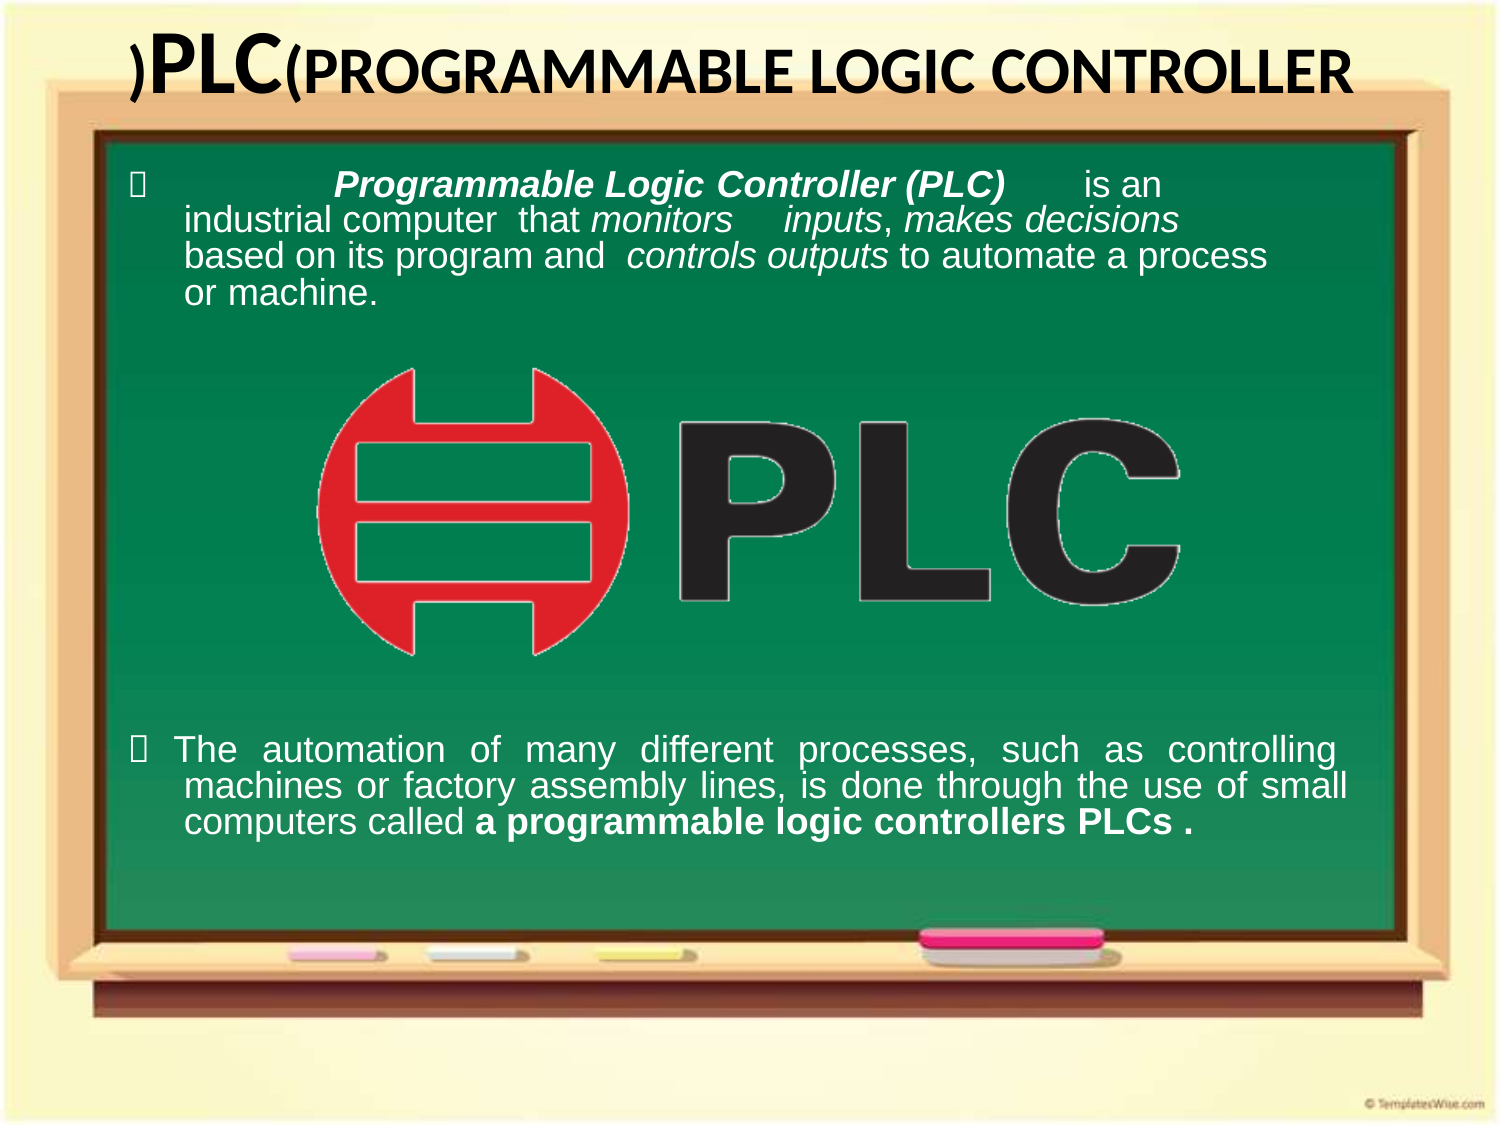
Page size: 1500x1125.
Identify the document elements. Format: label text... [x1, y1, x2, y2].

title PLC(PROGRAMMABLE LOGIC CONTROLLER( [127, 0, 1373, 190]
text_box  The automation of many different processes, such as controlling machines or factory assembly lines, is done through the use of small computers called a programmable logic controllers PLCs . [125, 722, 1363, 842]
text_box [312, 362, 1182, 661]
text_box  Programmable Logic Controller (PLC) is an industrial computer that monitors inputs, makes decisions based on its program and controls outputs to automate a process or machine. [125, 157, 1294, 313]
picture [0, 0, 1500, 1125]
